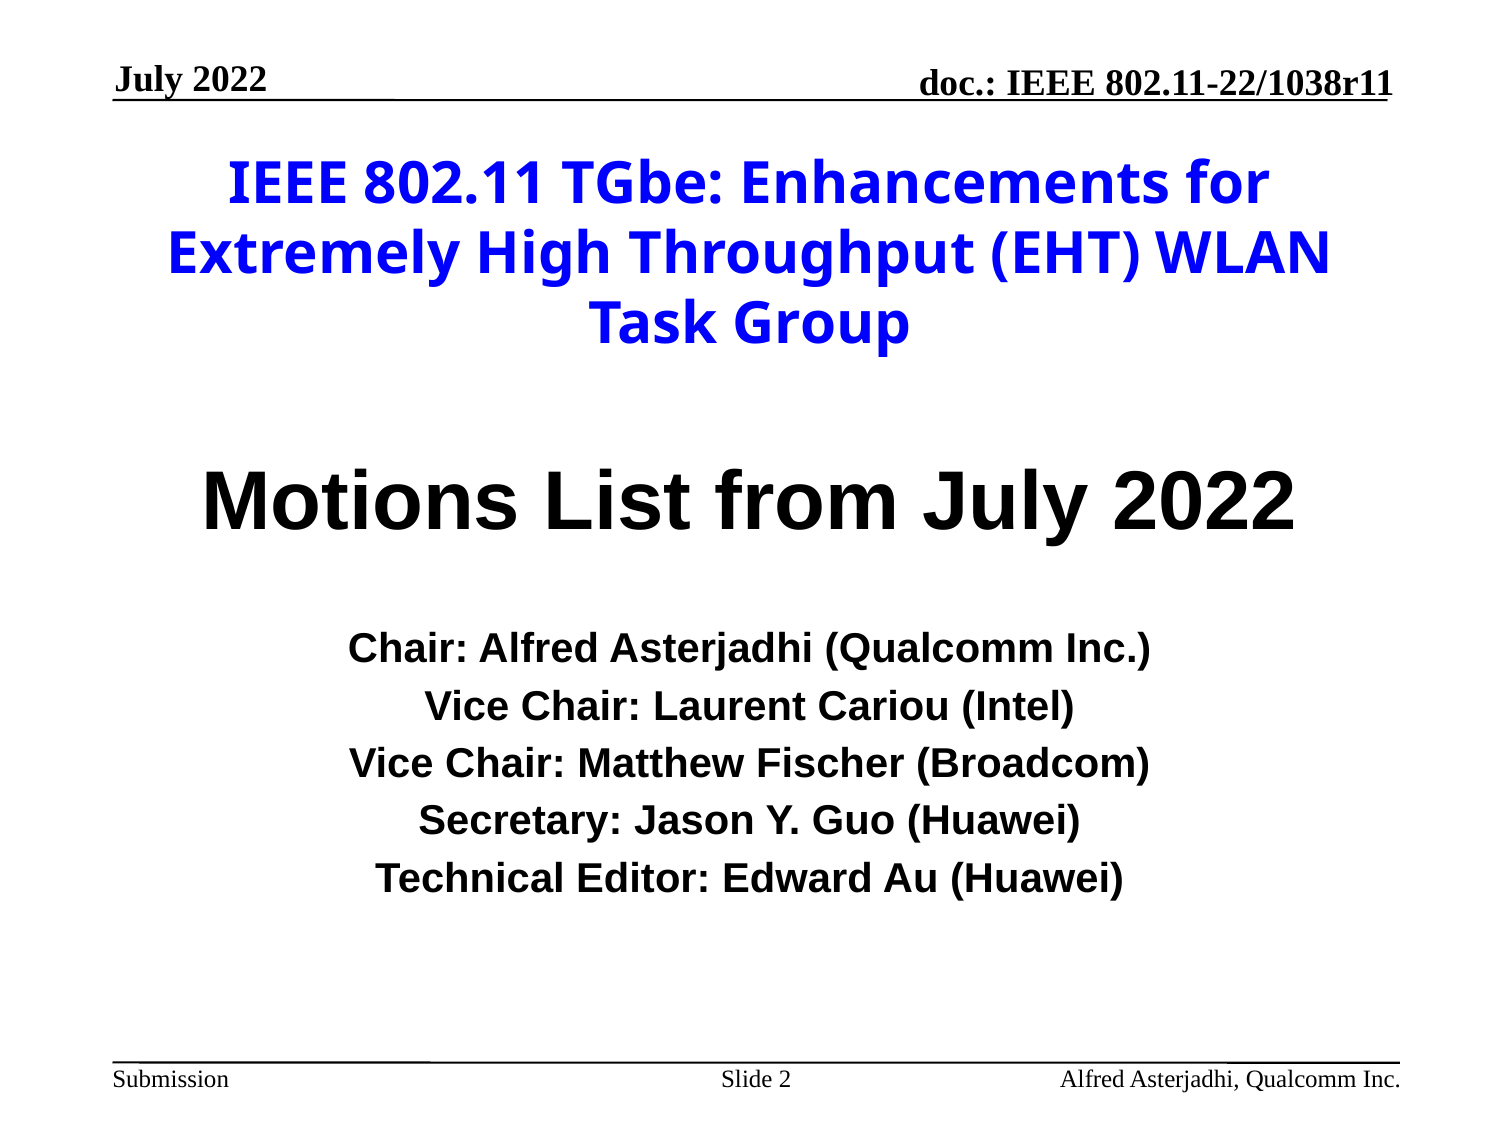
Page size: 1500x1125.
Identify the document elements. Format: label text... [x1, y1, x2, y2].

footer Alfred Asterjadhi, Qualcomm Inc. [878, 1061, 1402, 1093]
slide_number Slide 2 [712, 1061, 800, 1123]
list Motions List from July 2022 Chair: Alfred Asterjadhi (Qualcomm Inc.) Vice Chair: Laurent Cariou (Intel) Vice Chair: Matthew Fischer (Broadcom) Secretary: Jason Y. Guo (Huawei) Technical Editor: Edward Au (Huawei) [112, 449, 1388, 1063]
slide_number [114, 54, 493, 100]
title IEEE 802.11 TGbe: Enhancements for Extremely High Throughput (EHT) WLAN Task Group [112, 112, 1388, 388]
